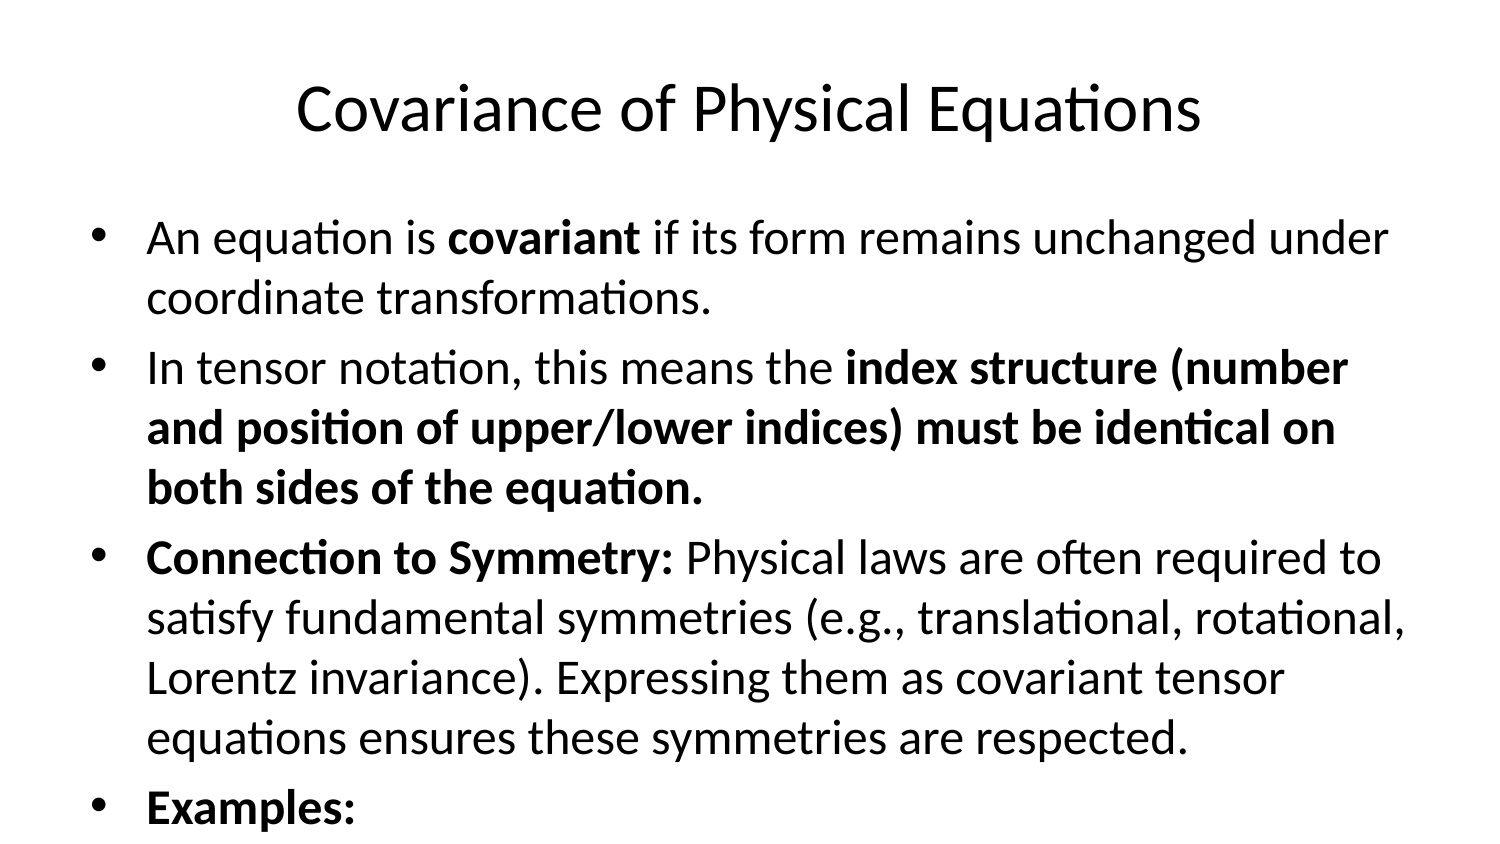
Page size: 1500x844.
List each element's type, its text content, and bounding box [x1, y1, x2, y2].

list An equation is covariant if its form remains unchanged under coordinate transformations. In tensor notation, this means the index structure (number and position of upper/lower indices) must be identical on both sides of the equation. Connection to Symmetry: Physical laws are often required to satisfy fundamental symmetries (e.g., translational, rotational, Lorentz invariance). Expressing them as covariant tensor equations ensures these symmetries are respected. Examples: Maxwell’s equations (Lorentz covariant). Einstein’s field equations (generally covariant under arbitrary coordinate transformations). [75, 196, 1425, 754]
title Covariance of Physical Equations [75, 33, 1425, 175]
